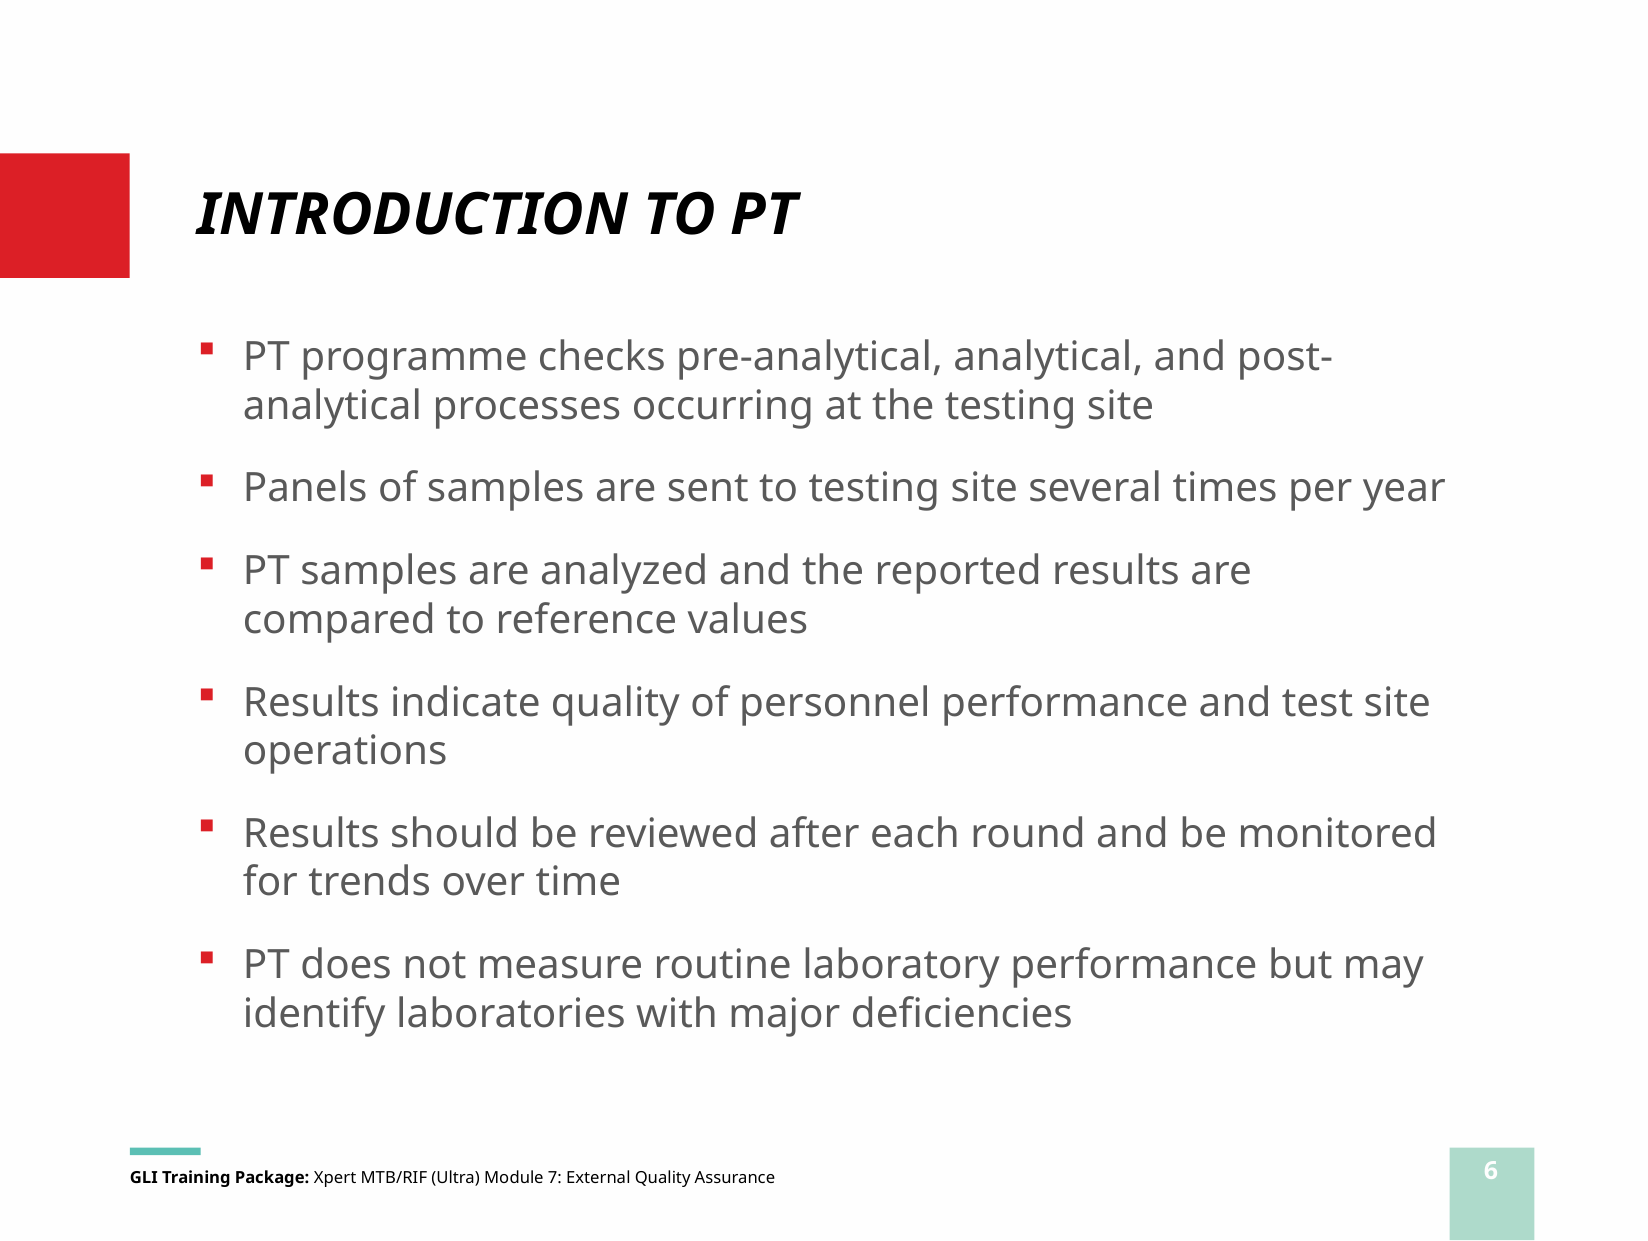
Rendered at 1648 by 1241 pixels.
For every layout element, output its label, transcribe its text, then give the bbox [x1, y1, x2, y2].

title INTRODUCTION TO PT [197, 153, 1450, 278]
list PT programme checks pre-analytical, analytical, and post-analytical processes occurring at the testing site Panels of samples are sent to testing site several times per year PT samples are analyzed and the reported results are compared to reference values Results indicate quality of personnel performance and test site operations Results should be reviewed after each round and be monitored for trends over time PT does not measure routine laboratory performance but may identify laboratories with major deficiencies [197, 330, 1450, 1087]
